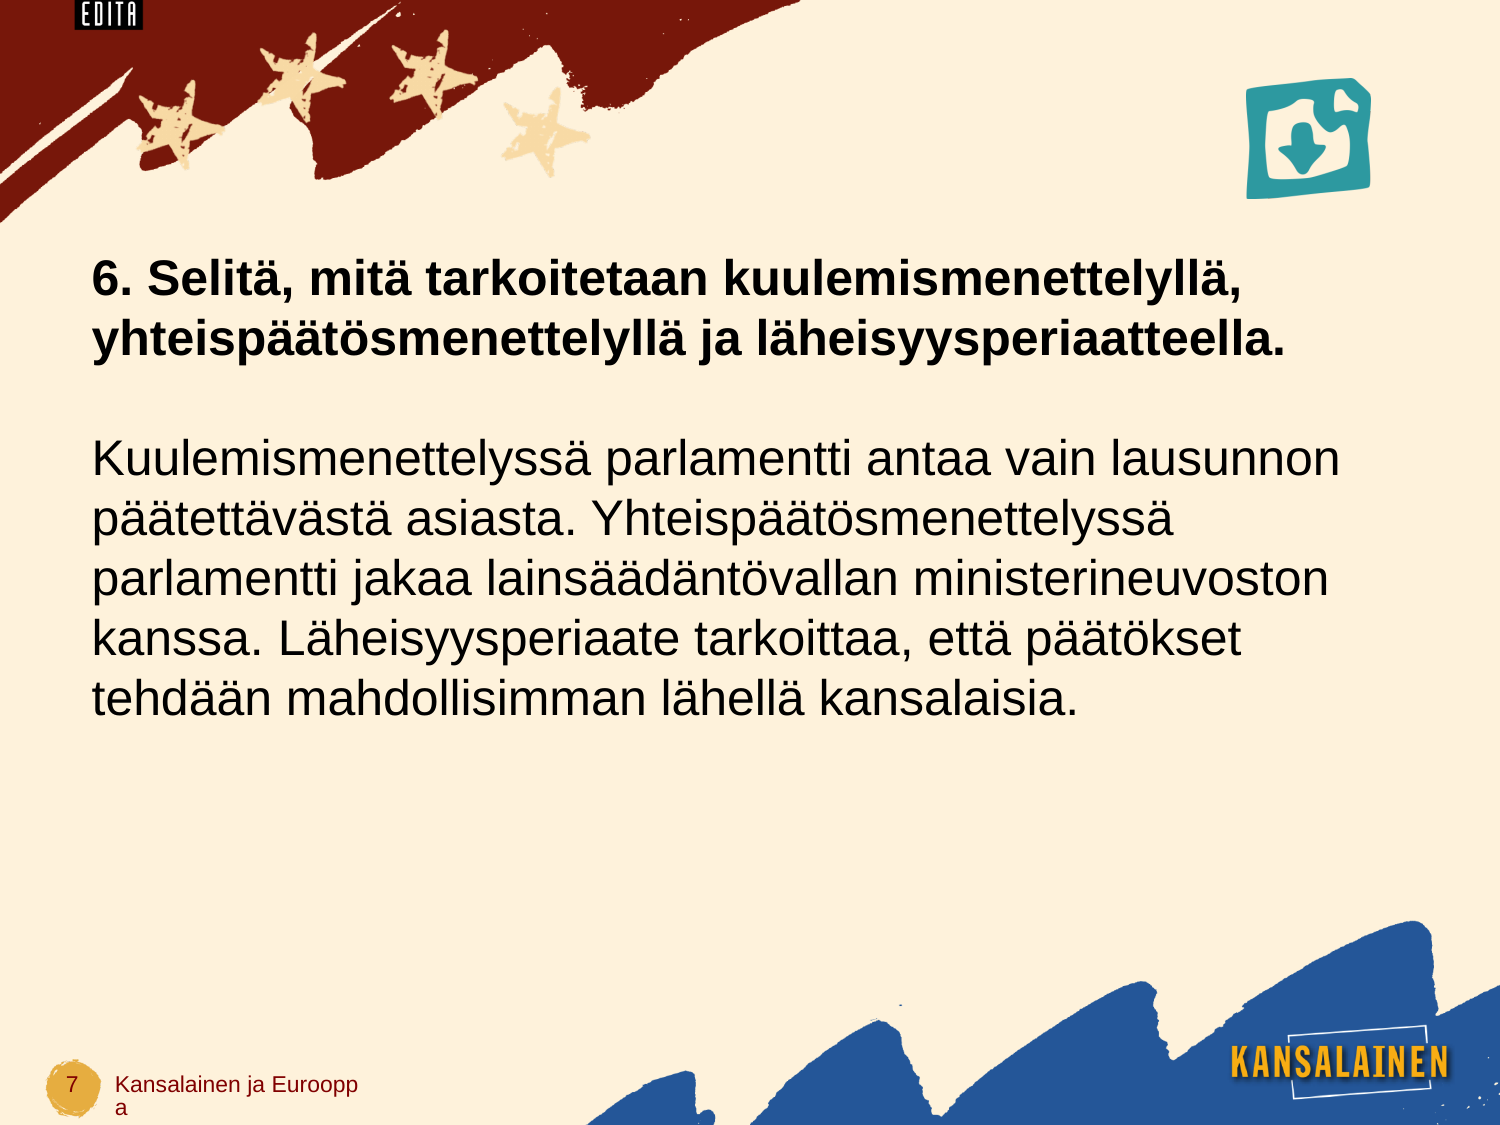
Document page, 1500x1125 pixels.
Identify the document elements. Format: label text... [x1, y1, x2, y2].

picture [0, 0, 1500, 1125]
slide_number 7 [37, 1062, 99, 1125]
footer Kansalainen ja Eurooppa [99, 1062, 376, 1125]
text_box 6. Selitä, mitä tarkoitetaan kuulemismenettelyllä, yhteispäätösmenettelyllä ja läheisyysperiaatteella. Kuulemismenettelyssä parlamentti antaa vain lausunnon päätettävästä asiasta. Yhteispäätösmenettelyssä parlamentti jakaa lainsäädäntövallan ministerineuvoston kanssa. Läheisyysperiaate tarkoittaa, että päätökset tehdään mahdollisimman lähellä kansalaisia. [76, 237, 1388, 733]
